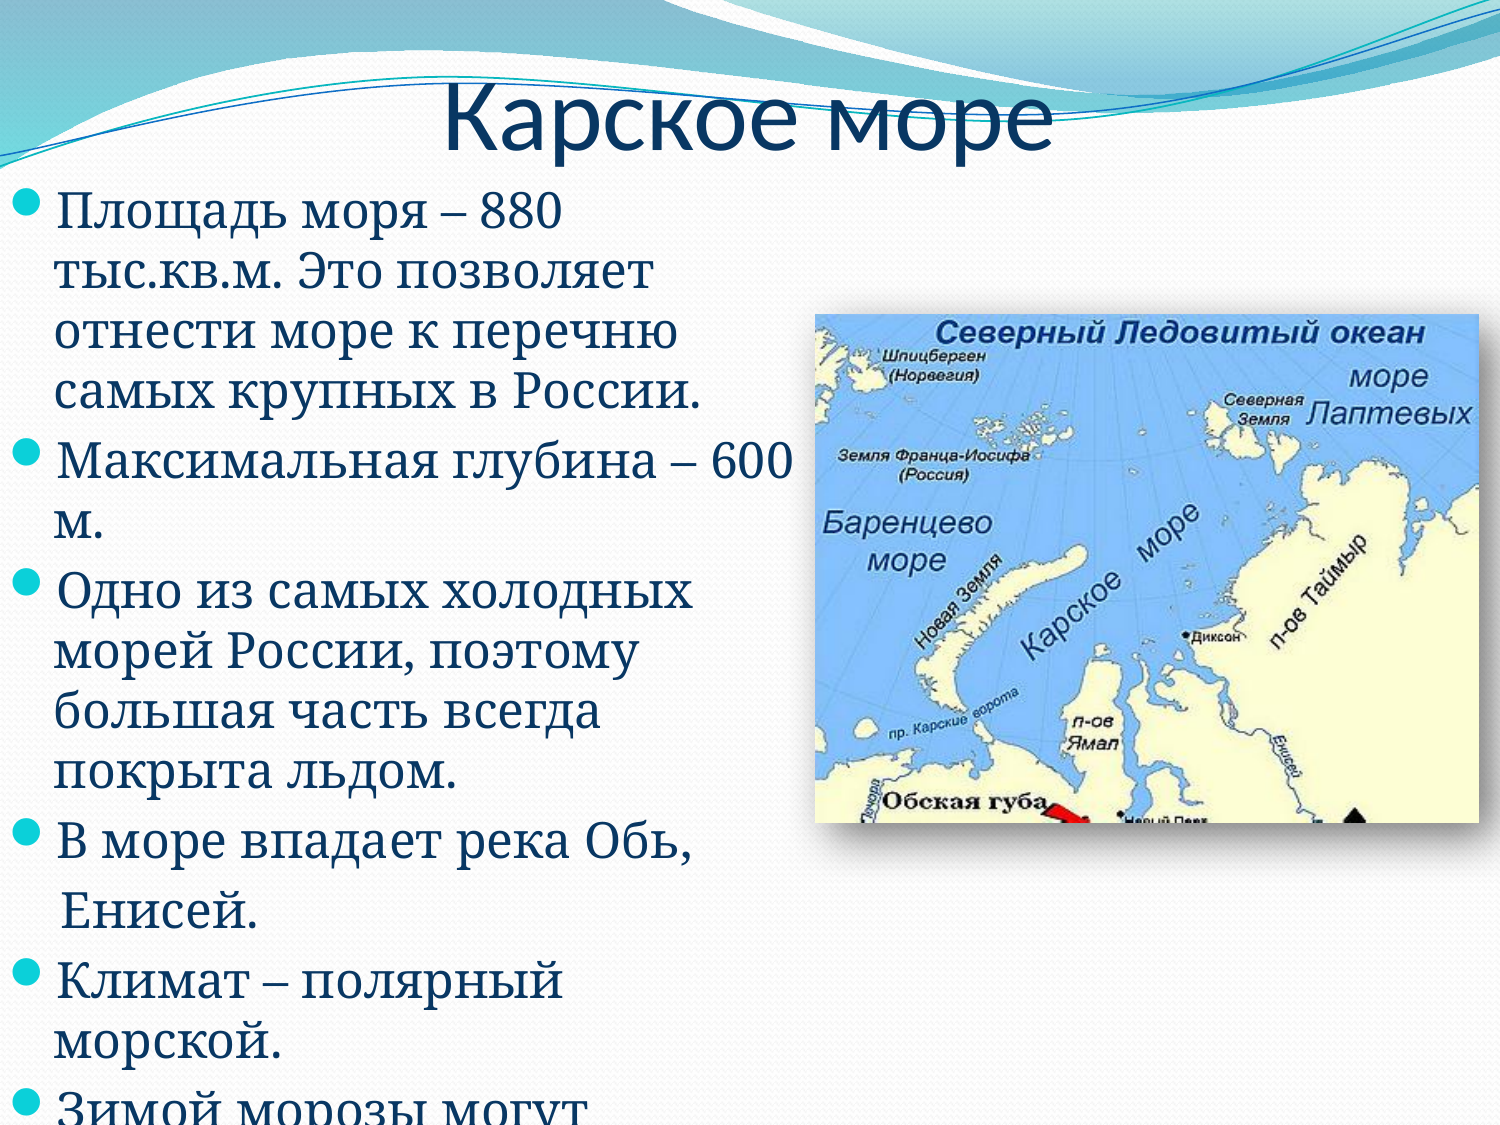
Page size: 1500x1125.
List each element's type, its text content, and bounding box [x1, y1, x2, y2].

list Площадь моря – 880 тыс.кв.м. Это позволяет отнести море к перечню самых крупных в России. Максимальная глубина – 600 м. Одно из самых холодных морей России, поэтому большая часть всегда покрыта льдом. В море впадает река Обь, Енисей. Климат – полярный морской. Зимой морозы могут достигать -50 °С, но летом воздух прогревается до +20 °С [0, 171, 810, 892]
title Карское море [442, 0, 1058, 172]
picture [815, 314, 1480, 823]
